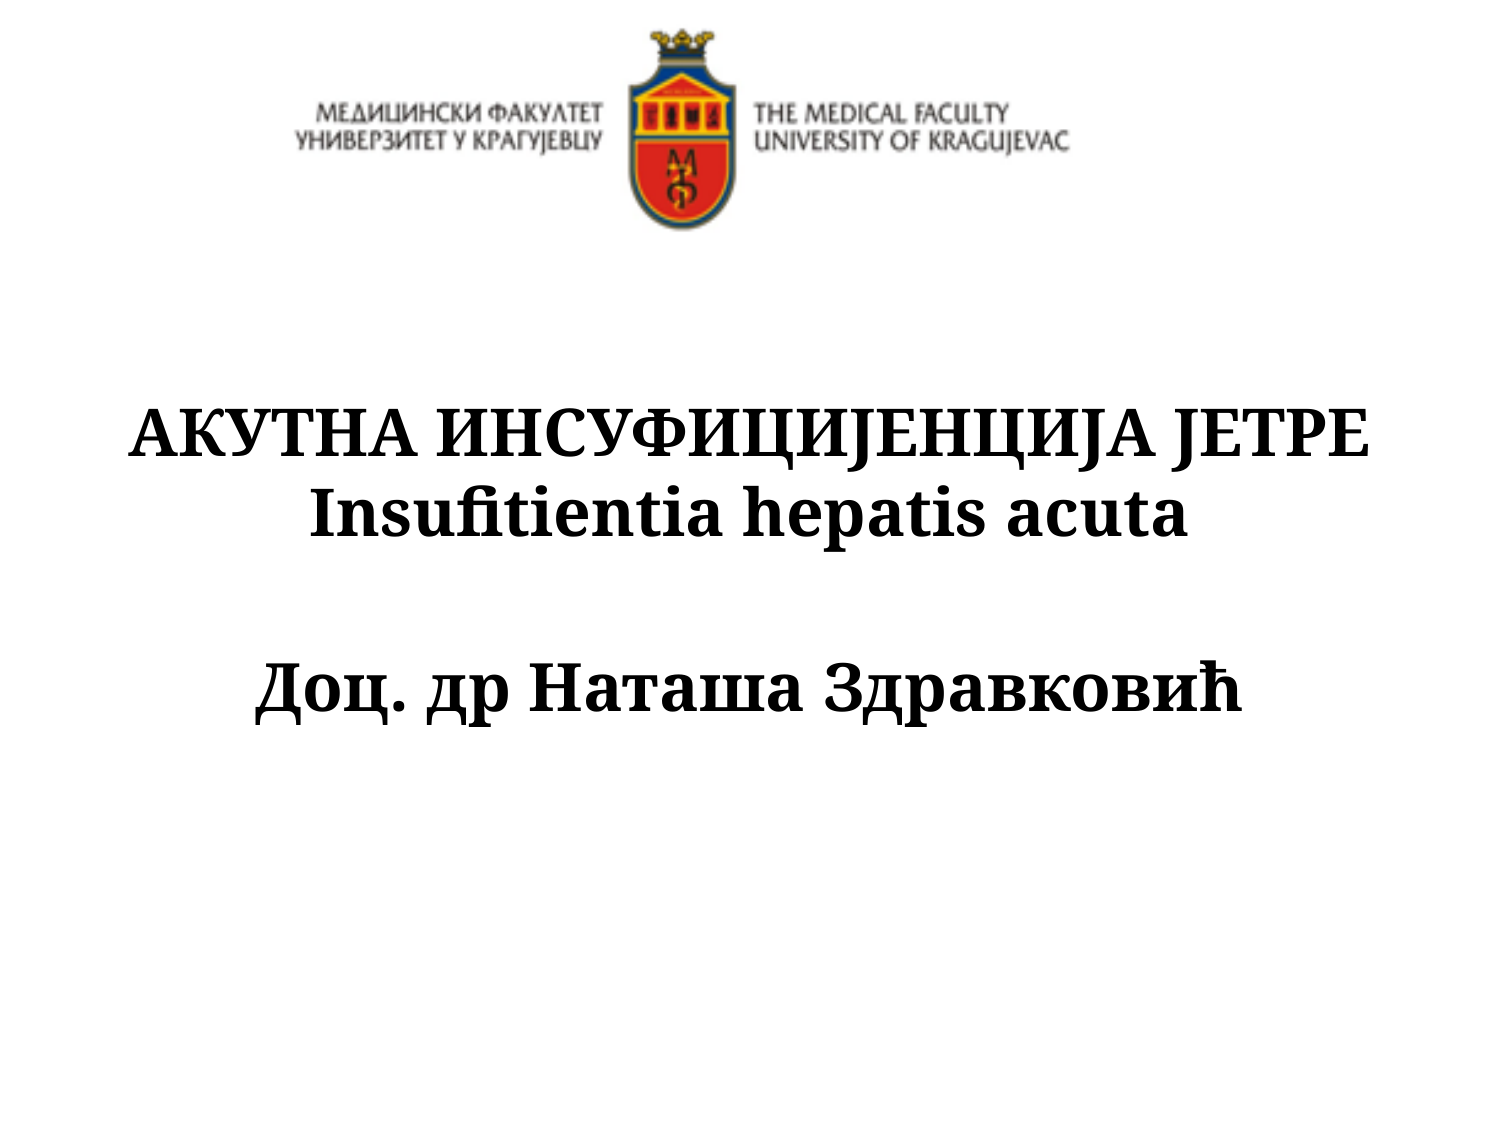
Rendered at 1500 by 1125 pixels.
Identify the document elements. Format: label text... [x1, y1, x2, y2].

subtitle Доц. др Наташа Здравковић [225, 637, 1275, 925]
title АКУТНА ИНСУФИЦИЈЕНЦИЈА ЈЕТРЕ Insufitientia hepatis acuta [112, 349, 1388, 591]
picture [143, 24, 1284, 263]
